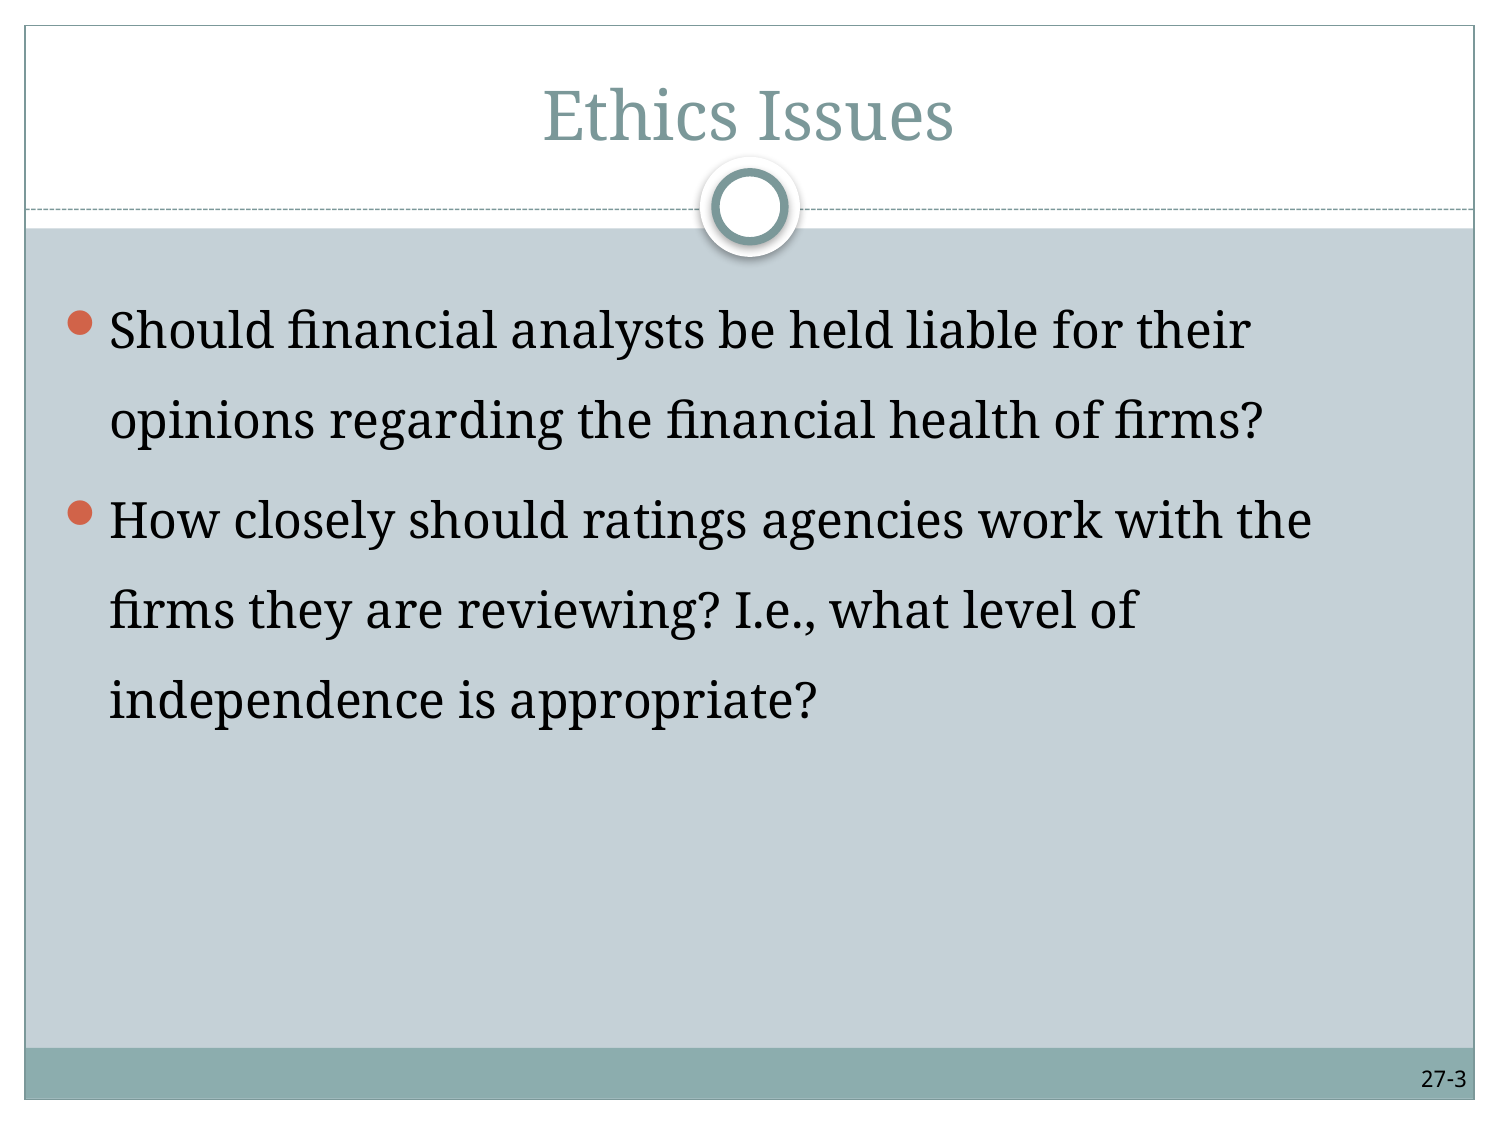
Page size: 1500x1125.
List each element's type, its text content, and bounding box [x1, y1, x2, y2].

list Should financial analysts be held liable for their opinions regarding the financial health of firms? How closely should ratings agencies work with the firms they are reviewing? I.e., what level of independence is appropriate? [49, 261, 1445, 1012]
title Ethics Issues [49, 37, 1450, 162]
text_box 3-27 [1362, 1057, 1500, 1102]
